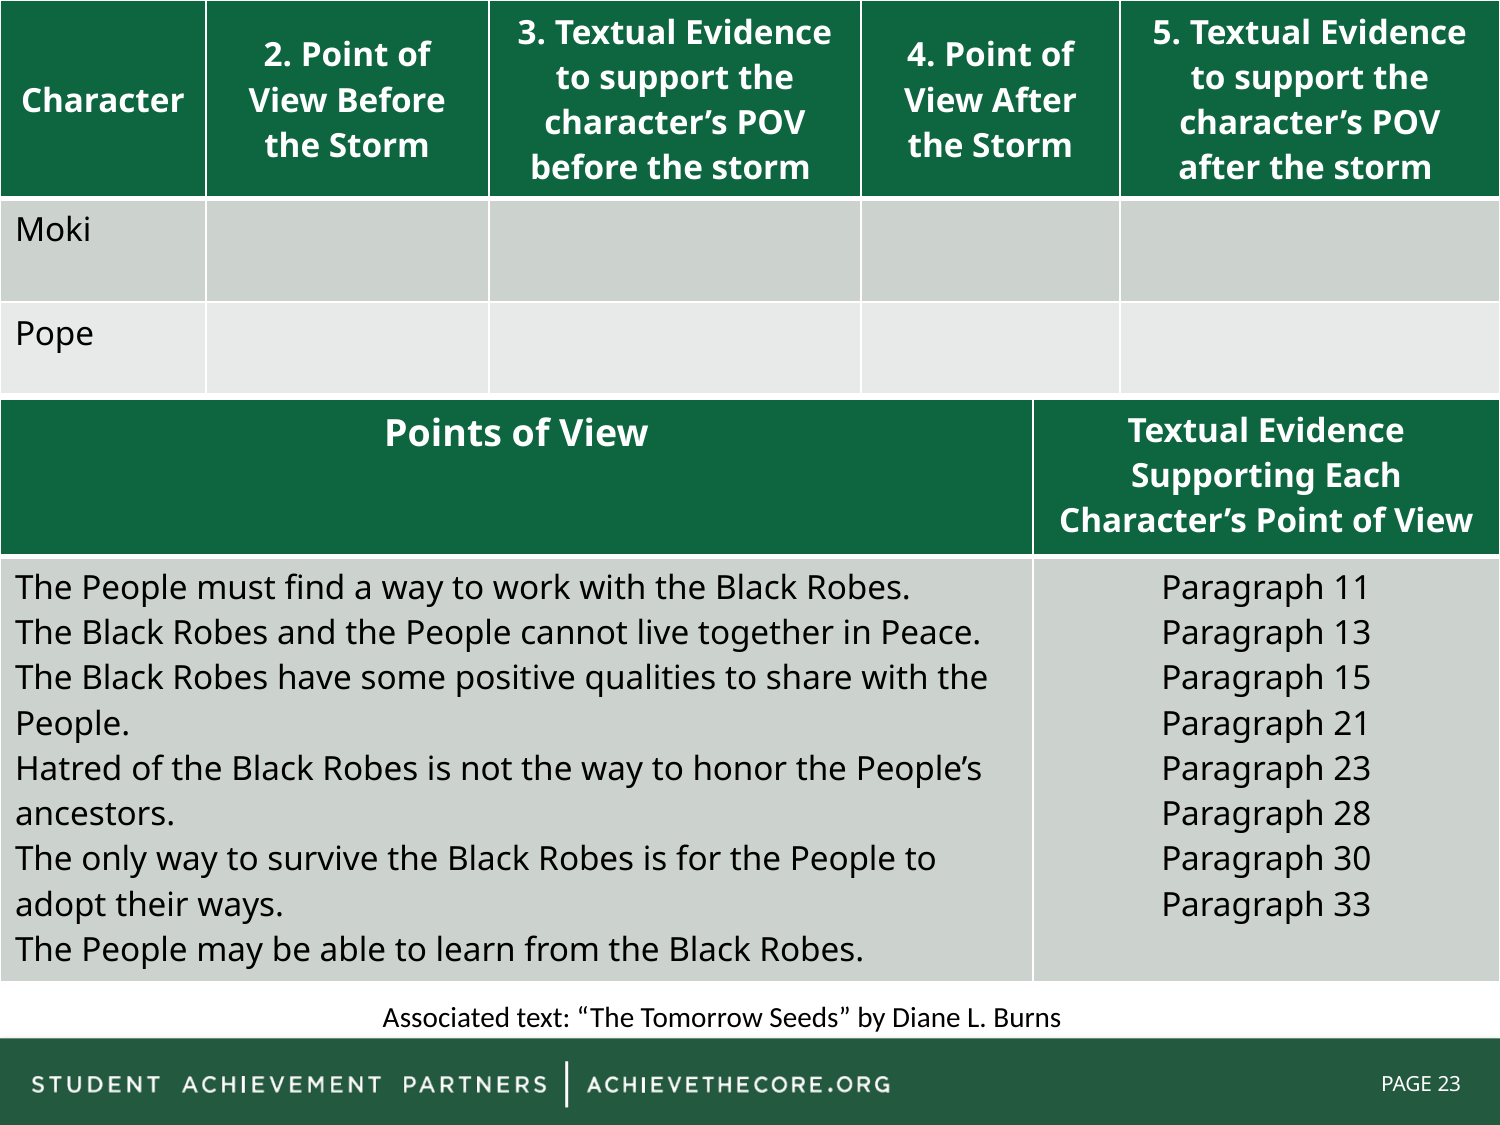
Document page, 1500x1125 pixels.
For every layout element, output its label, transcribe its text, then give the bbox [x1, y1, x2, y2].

table_cell Paragraph 11 Paragraph 13 Paragraph 15 Paragraph 21 Paragraph 23 Paragraph 28 Paragraph 30 Paragraph 33 [1034, 559, 1499, 981]
table_cell [862, 201, 1119, 301]
table_cell [1121, 303, 1499, 393]
table_header 3. Textual Evidence to support the character’s POV before the storm [490, 1, 860, 196]
table_cell Pope [1, 303, 205, 393]
table_cell [1121, 201, 1499, 301]
table_cell [207, 201, 488, 301]
table_cell [207, 303, 488, 393]
text_box Associated text: “The Tomorrow Seeds” by Diane L. Burns [346, 991, 1105, 1041]
table_header 5. Textual Evidence to support the character’s POV after the storm [1121, 1, 1499, 196]
table_header Textual Evidence Supporting Each Character’s Point of View [1034, 400, 1499, 554]
table_cell [490, 201, 860, 301]
table_cell Moki [1, 201, 205, 301]
table_header Character [1, 1, 205, 196]
table_header Points of View [1, 400, 1032, 554]
table_header 2. Point of View Before the Storm [207, 1, 488, 196]
table_cell [862, 303, 1119, 393]
table_cell The People must find a way to work with the Black Robes. The Black Robes and the People cannot live together in Peace. The Black Robes have some positive qualities to share with the People. Hatred of the Black Robes is not the way to honor the People’s ancestors. The only way to survive the Black Robes is for the People to adopt their ways. The People may be able to learn from the Black Robes. [1, 559, 1032, 981]
table_header 4. Point of View After the Storm [862, 1, 1119, 196]
table_cell [490, 303, 860, 393]
